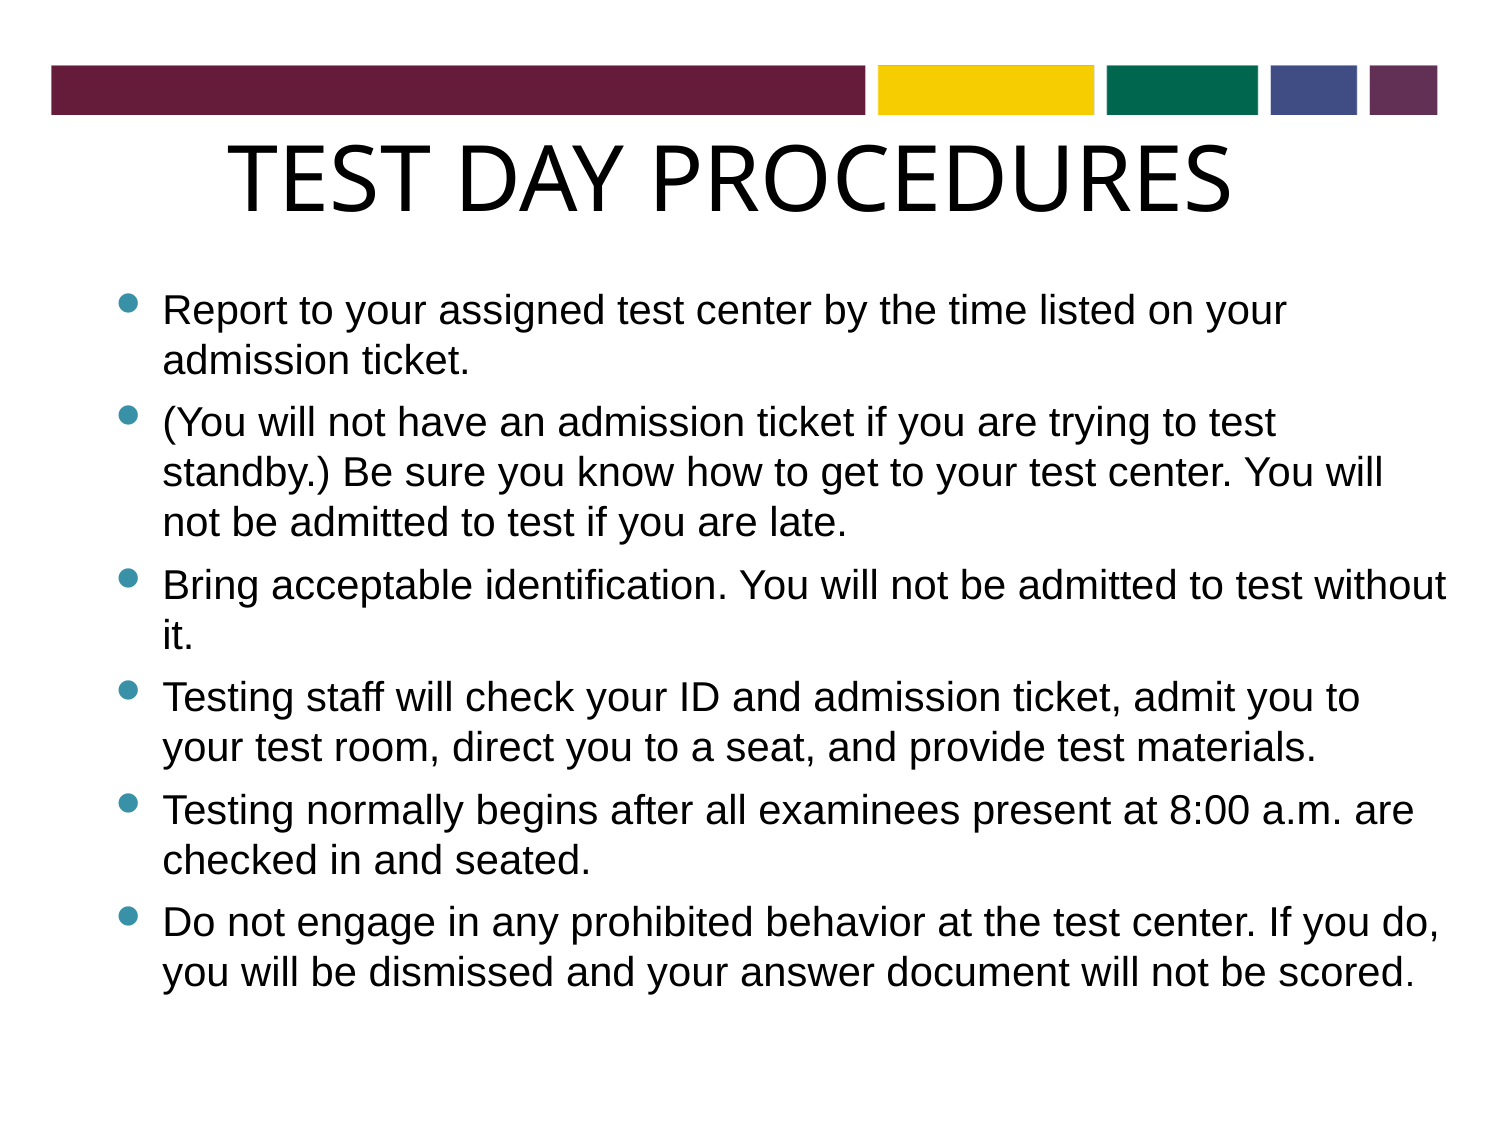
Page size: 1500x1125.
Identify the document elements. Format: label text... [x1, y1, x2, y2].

title Test day procedures [62, 128, 1400, 238]
list Report to your assigned test center by the time listed on your admission ticket. (You will not have an admission ticket if you are trying to test standby.) Be sure you know how to get to your test center. You will not be admitted to test if you are late. Bring acceptable identification. You will not be admitted to test without it. Testing staff will check your ID and admission ticket, admit you to your test room, direct you to a seat, and provide test materials. Testing normally begins after all examinees present at 8:00 a.m. are checked in and seated. Do not engage in any prohibited behavior at the test center. If you do, you will be dismissed and your answer document will not be scored. [87, 275, 1463, 1088]
picture [37, 49, 1438, 116]
